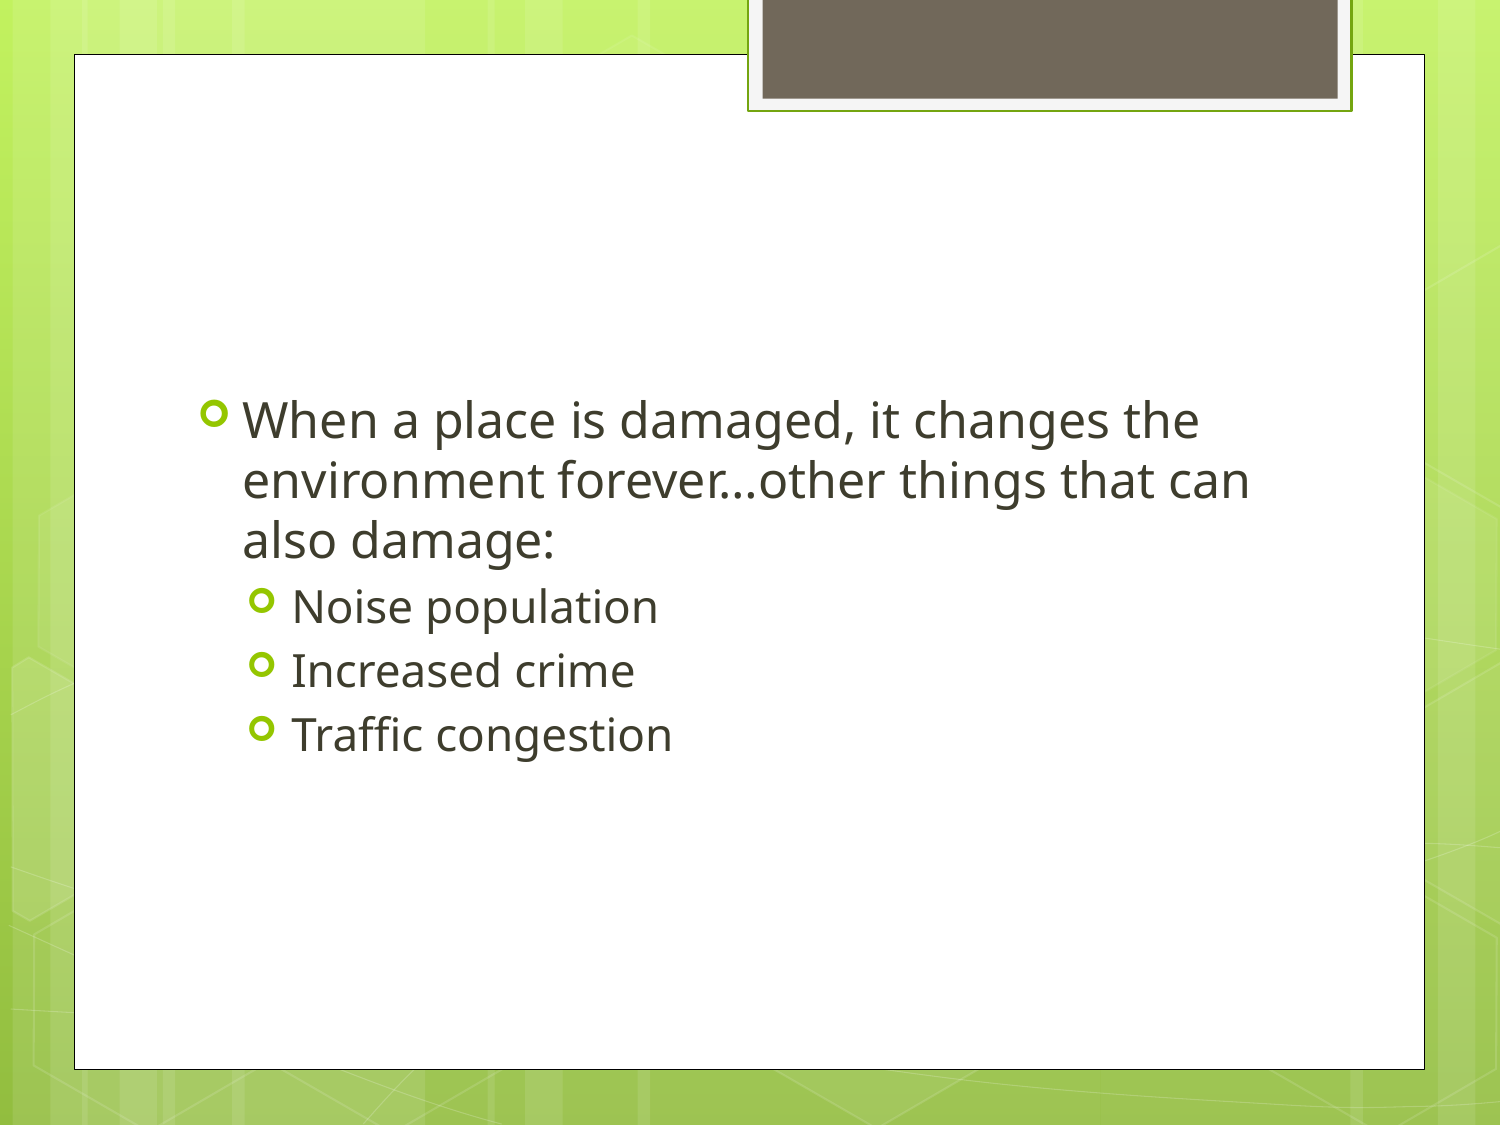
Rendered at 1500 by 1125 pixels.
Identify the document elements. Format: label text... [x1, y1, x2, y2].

list When a place is damaged, it changes the environment forever…other things that can also damage: Noise population Increased crime Traffic congestion [171, 381, 1283, 957]
